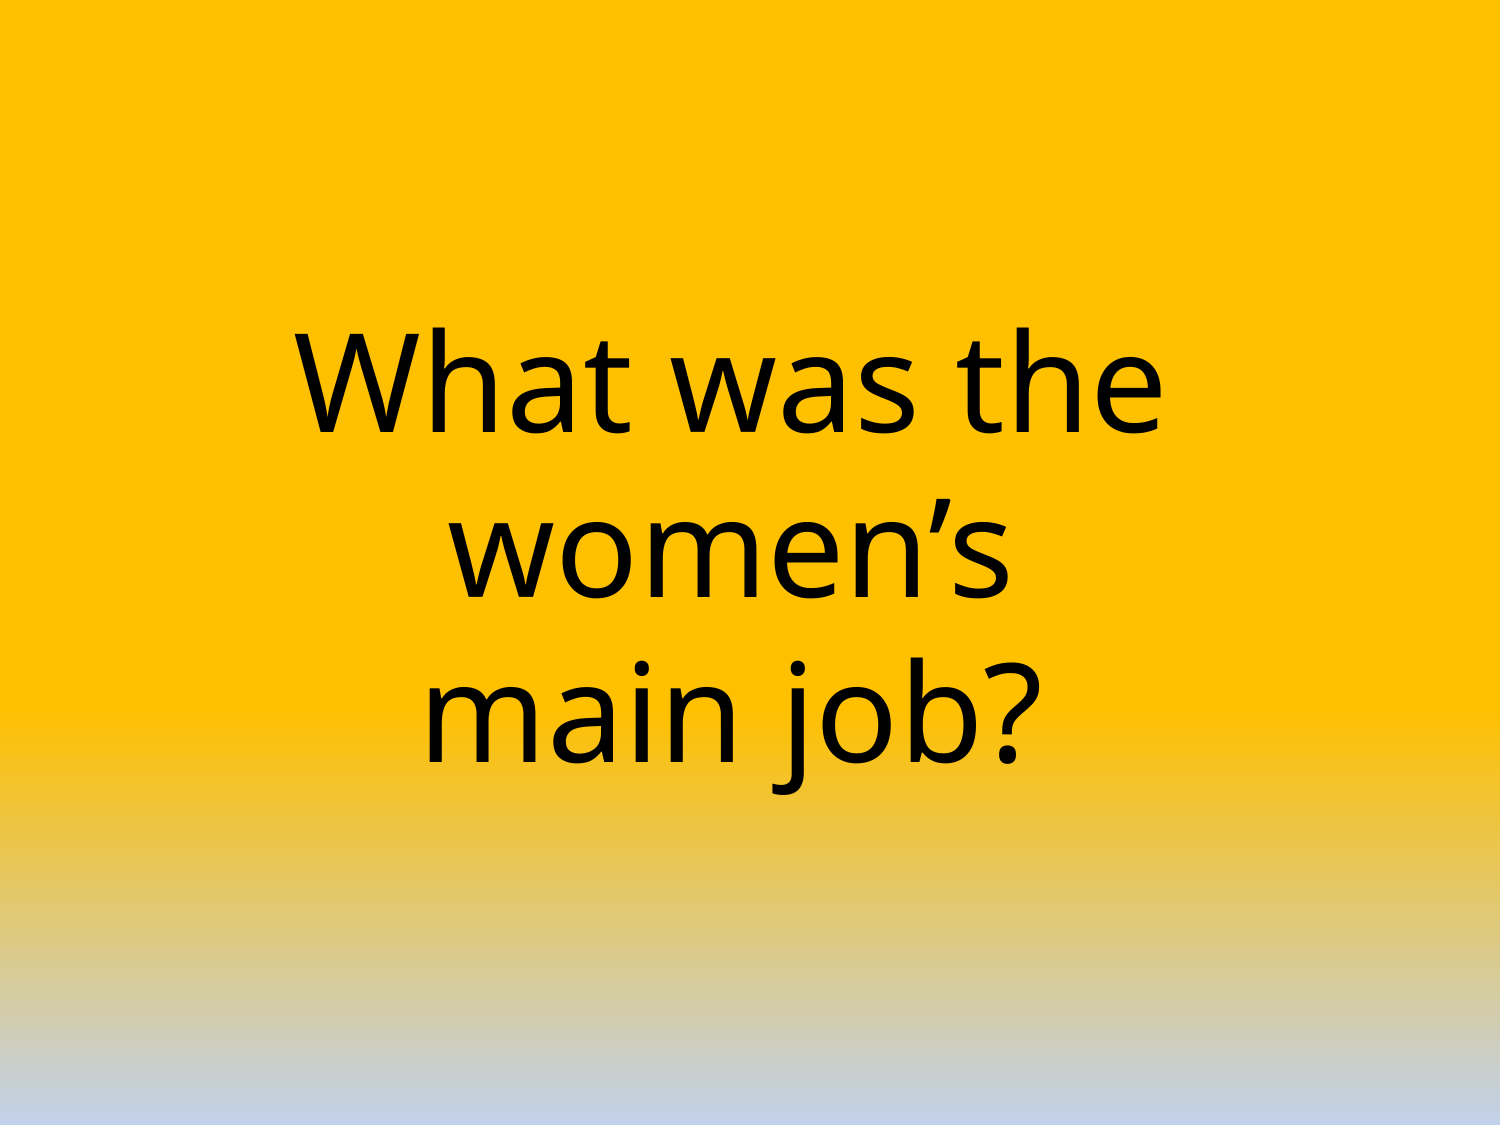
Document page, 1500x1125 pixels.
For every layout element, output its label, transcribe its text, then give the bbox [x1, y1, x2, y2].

text_box What was the women’s main job? [262, 287, 1200, 798]
